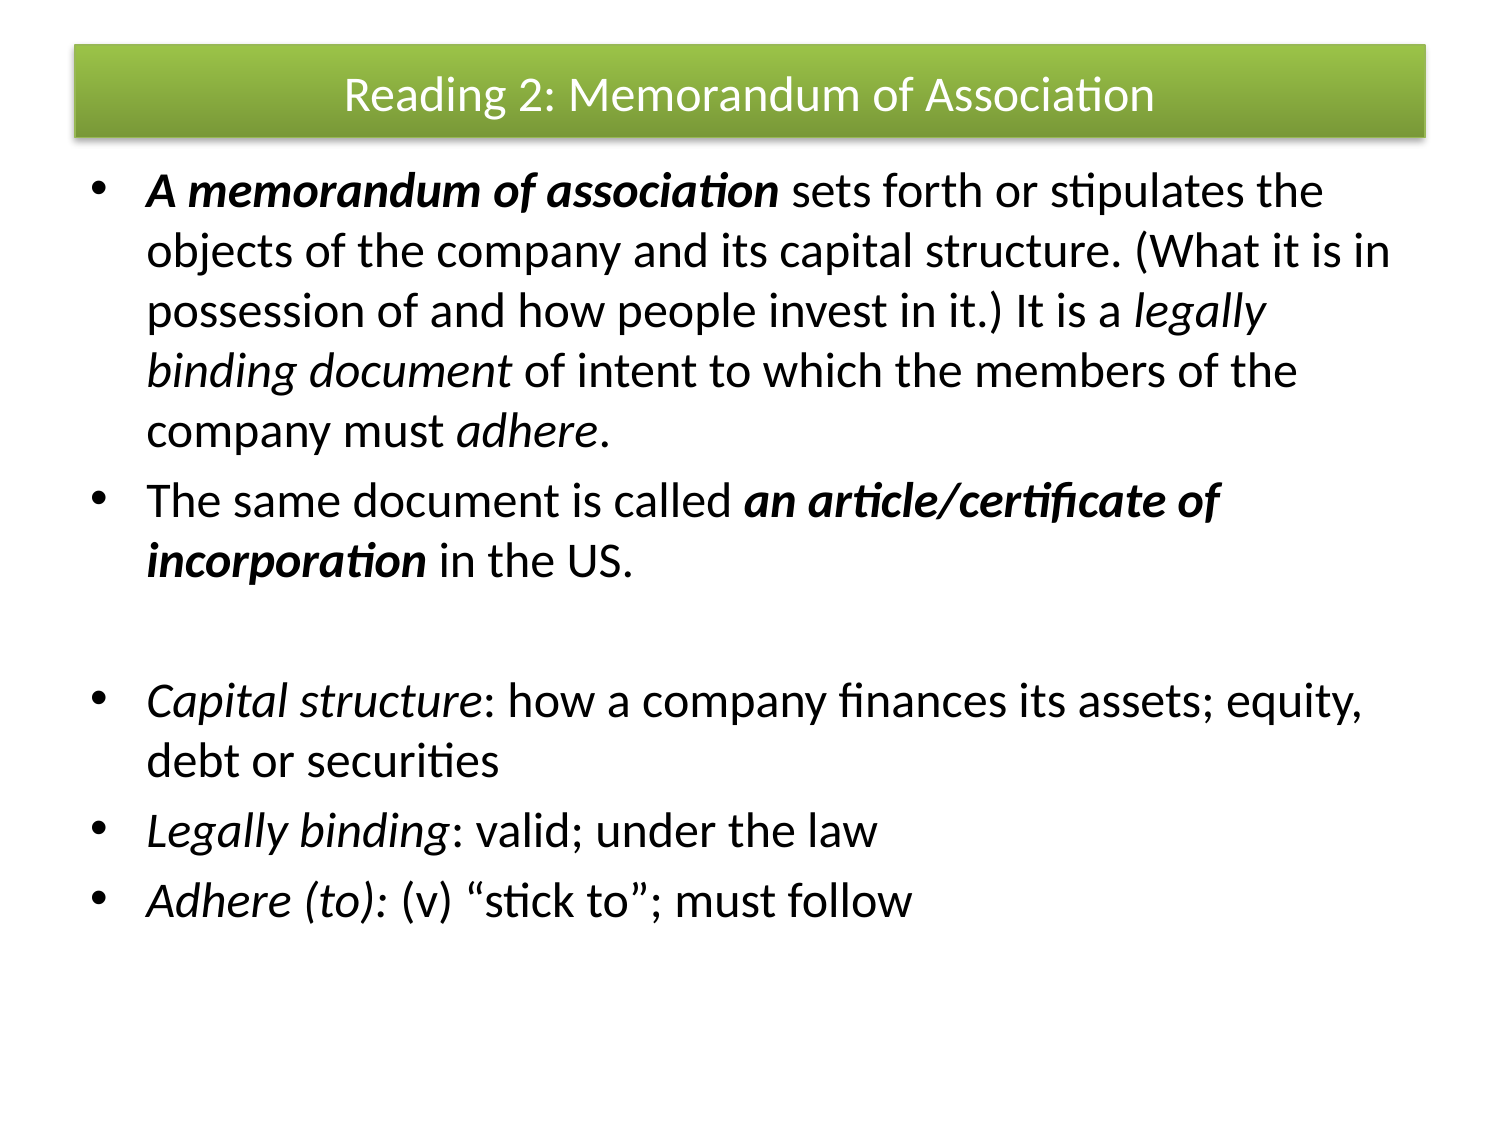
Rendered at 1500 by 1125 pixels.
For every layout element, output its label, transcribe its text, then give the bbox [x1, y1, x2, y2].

title Reading 2: Memorandum of Association [74, 44, 1426, 138]
list A memorandum of association sets forth or stipulates the objects of the company and its capital structure. (What it is in possession of and how people invest in it.) It is a legally binding document of intent to which the members of the company must adhere. The same document is called an article/certificate of incorporation in the US. Capital structure: how a company finances its assets; equity, debt or securities Legally binding: valid; under the law Adhere (to): (v) “stick to”; must follow [75, 149, 1425, 1005]
